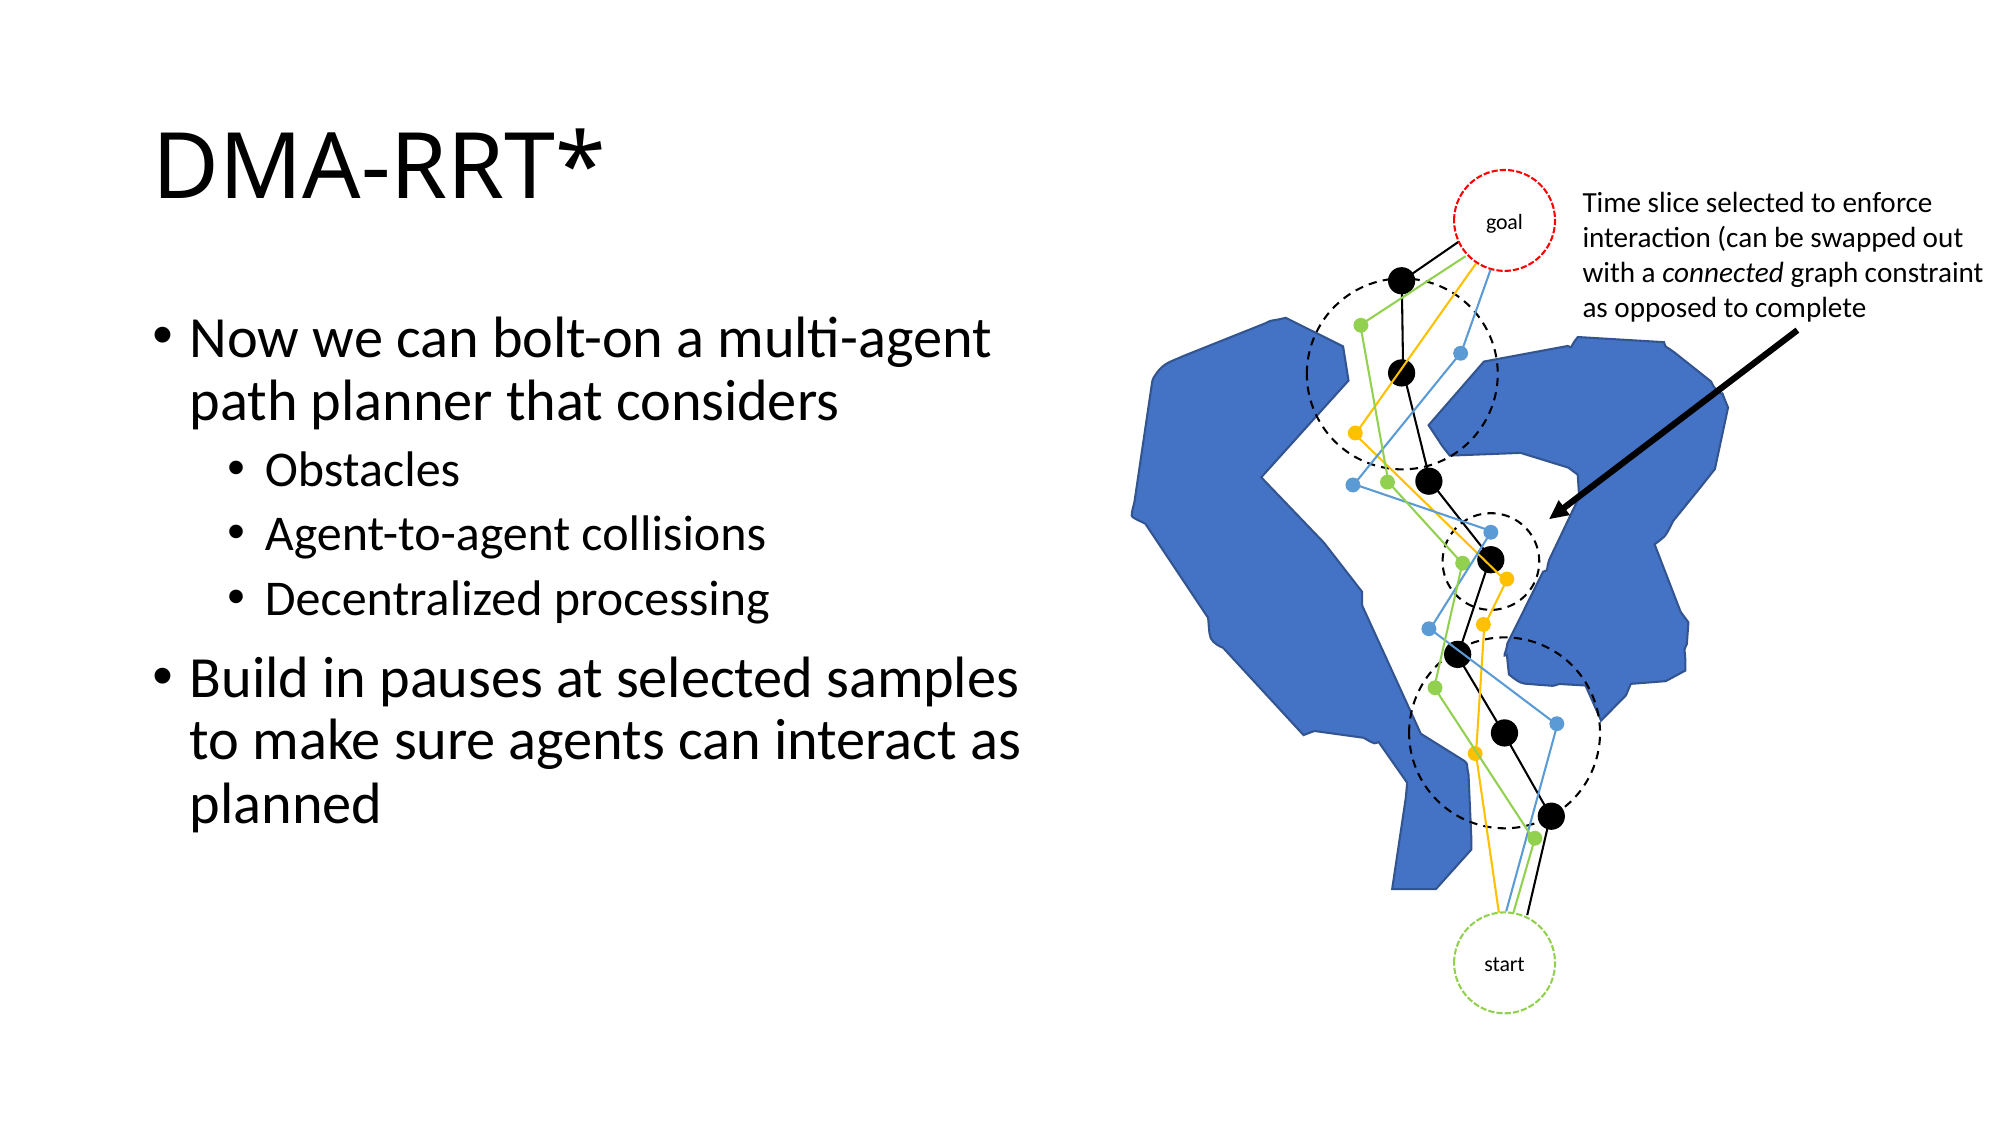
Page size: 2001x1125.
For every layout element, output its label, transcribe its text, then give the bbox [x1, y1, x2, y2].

title DMA-RRT* [137, 59, 1863, 278]
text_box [1131, 169, 1757, 1014]
list Now we can bolt-on a multi-agent path planner that considers Obstacles Agent-to-agent collisions Decentralized processing Build in pauses at selected samples to make sure agents can interact as planned [137, 299, 1076, 1014]
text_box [1549, 332, 1798, 519]
text_box Time slice selected to enforce interaction (can be swapped out with a connected graph constraint as opposed to complete [1757, 175, 2000, 331]
